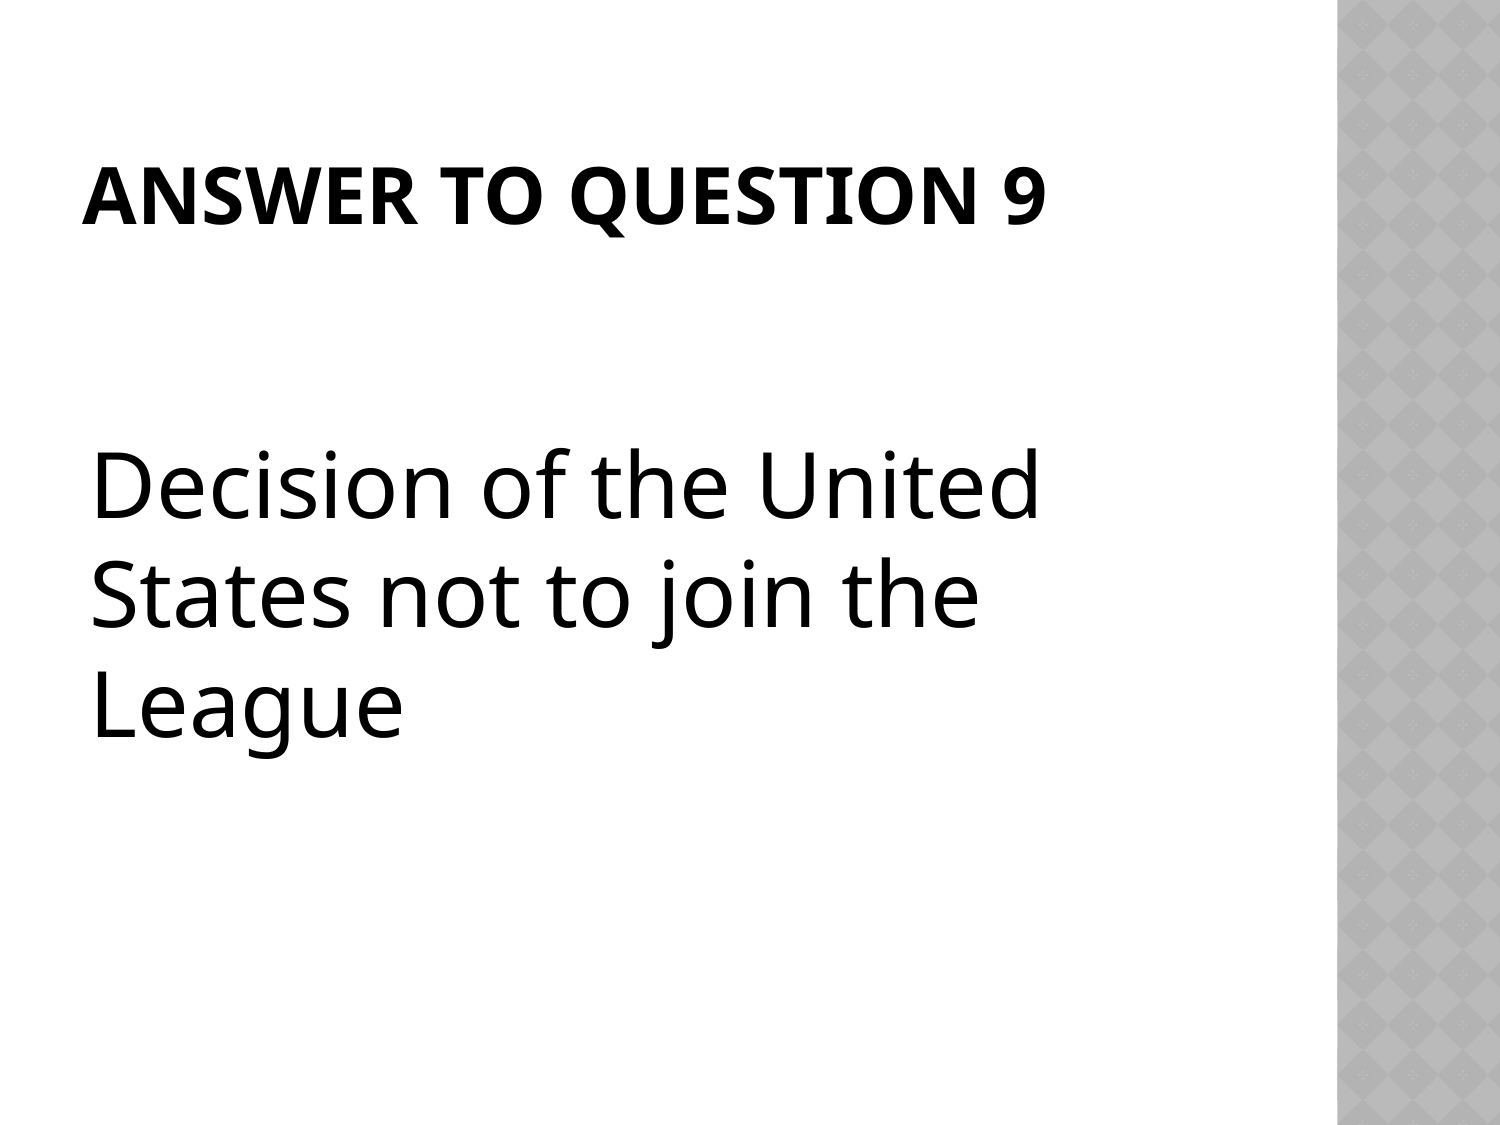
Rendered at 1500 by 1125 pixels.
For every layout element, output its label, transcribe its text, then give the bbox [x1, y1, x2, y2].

title Answer to Question 9 [75, 52, 1263, 240]
list Decision of the United States not to join the League [75, 264, 1263, 1059]
